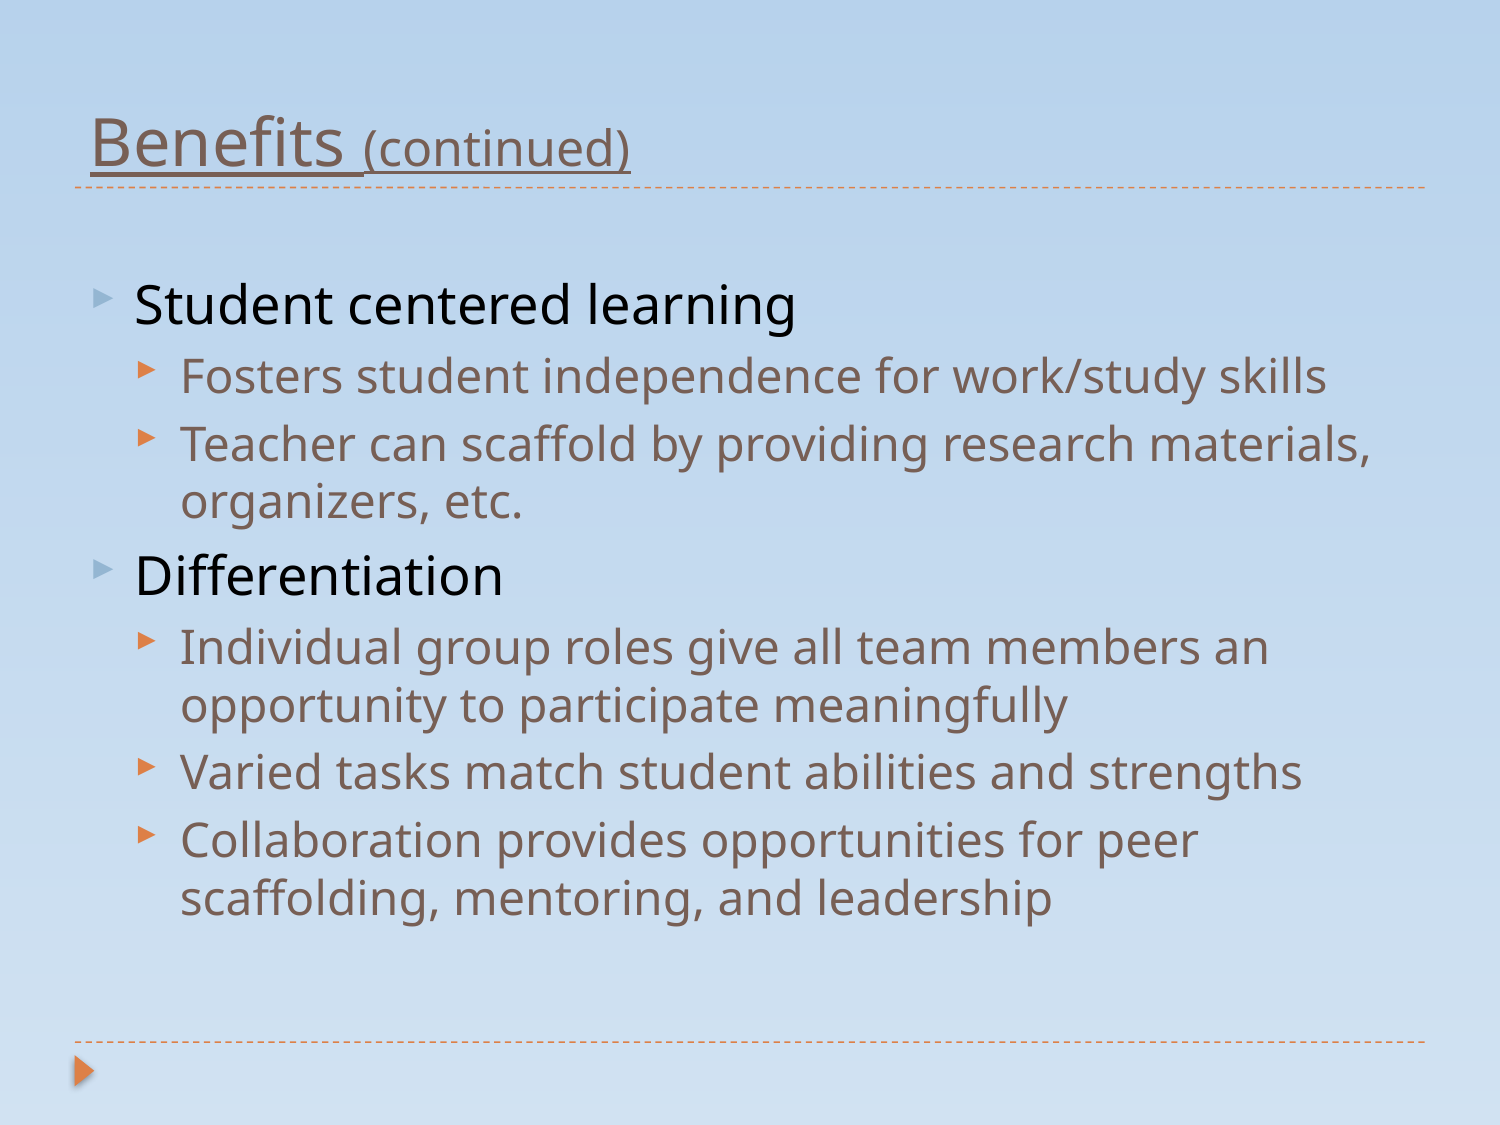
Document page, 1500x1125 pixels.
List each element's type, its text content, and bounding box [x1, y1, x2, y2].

list Student centered learning Fosters student independence for work/study skills Teacher can scaffold by providing research materials, organizers, etc. Differentiation Individual group roles give all team members an opportunity to participate meaningfully Varied tasks match student abilities and strengths Collaboration provides opportunities for peer scaffolding, mentoring, and leadership [75, 262, 1450, 1063]
title Benefits (continued) [75, 24, 1425, 188]
